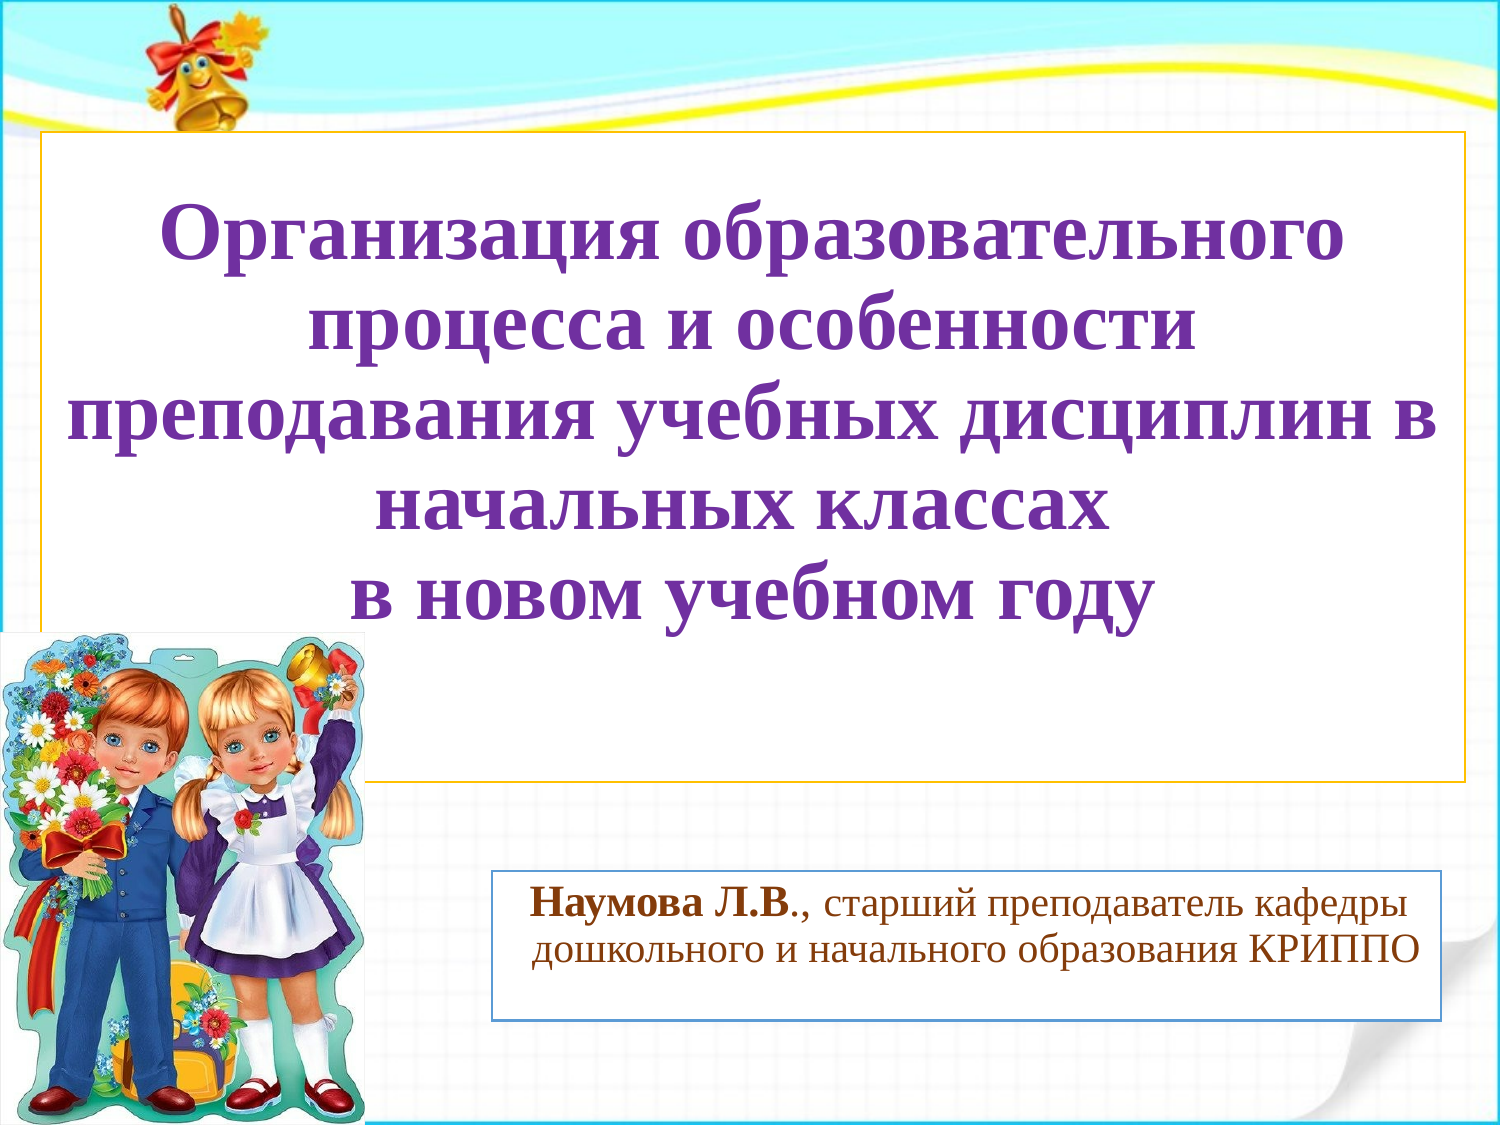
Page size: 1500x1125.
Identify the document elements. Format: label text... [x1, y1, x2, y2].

list Наумова Л.В., старший преподаватель кафедры дошкольного и начального образования КРИППО [491, 870, 1442, 1022]
title Организация образовательного процесса и особенности преподавания учебных дисциплин в начальных классах в новом учебном году [40, 131, 1466, 783]
picture [0, 0, 1500, 1125]
